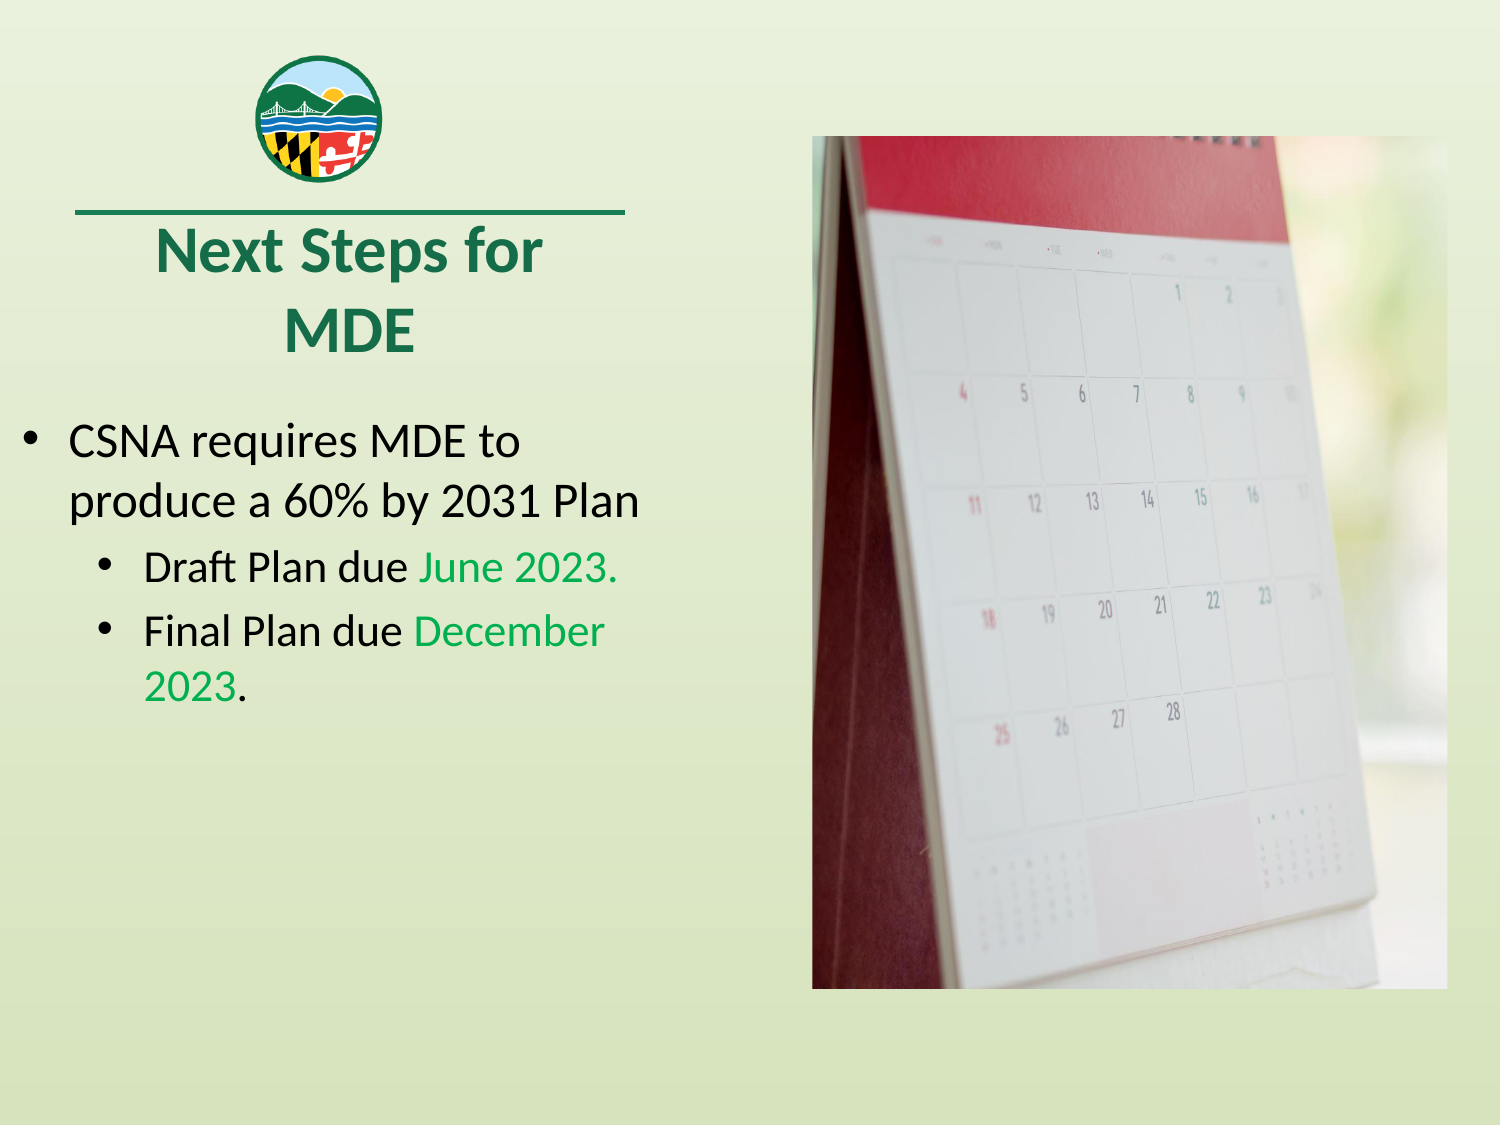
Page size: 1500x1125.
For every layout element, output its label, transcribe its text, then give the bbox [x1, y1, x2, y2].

title Next Steps for MDE [75, 200, 625, 373]
list CSNA requires MDE to produce a 60% by 2031 Plan Draft Plan due June 2023. Final Plan due December 2023. [6, 399, 688, 863]
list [812, 135, 1448, 990]
picture [249, 49, 388, 188]
